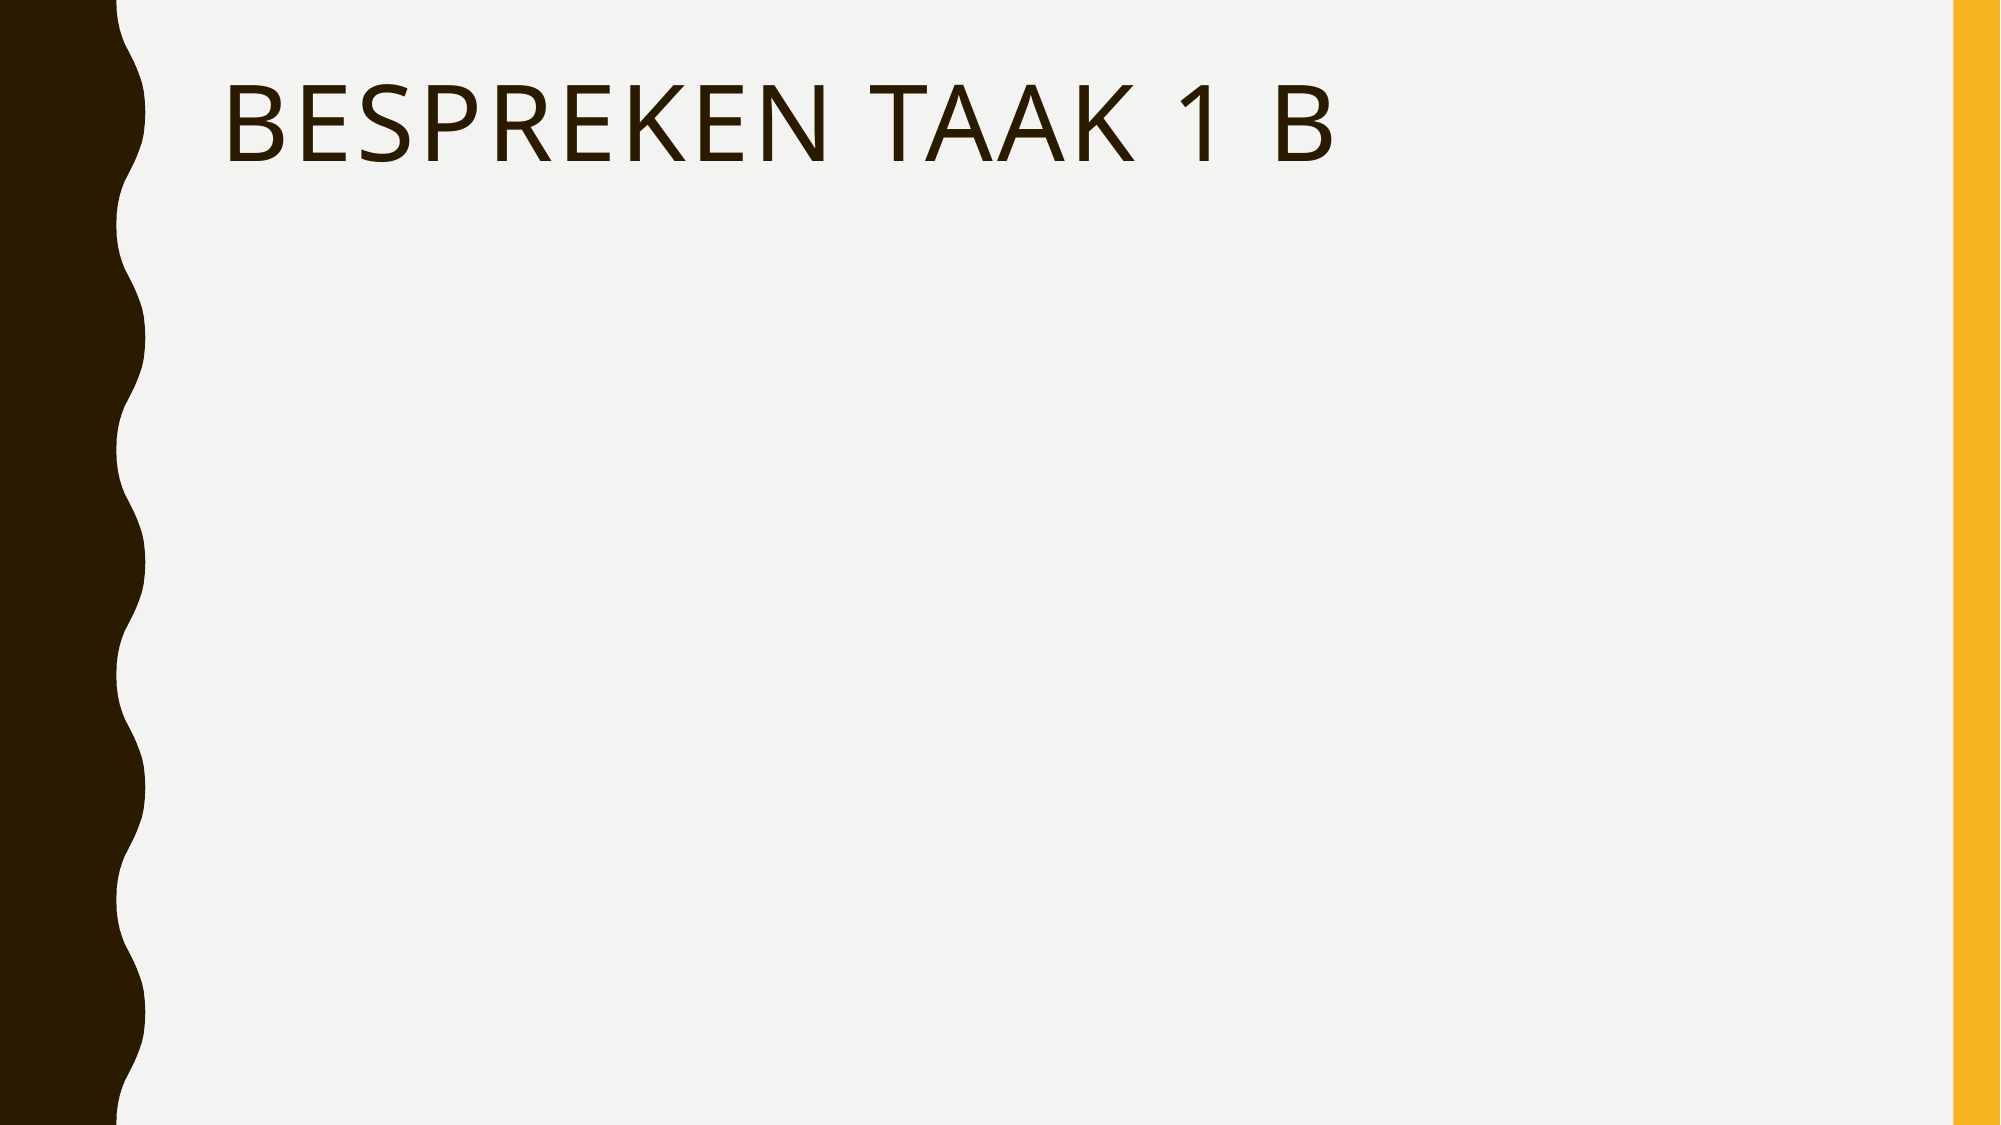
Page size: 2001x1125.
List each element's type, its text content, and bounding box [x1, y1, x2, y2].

title Bespreken taak 1 b [205, 62, 1875, 308]
